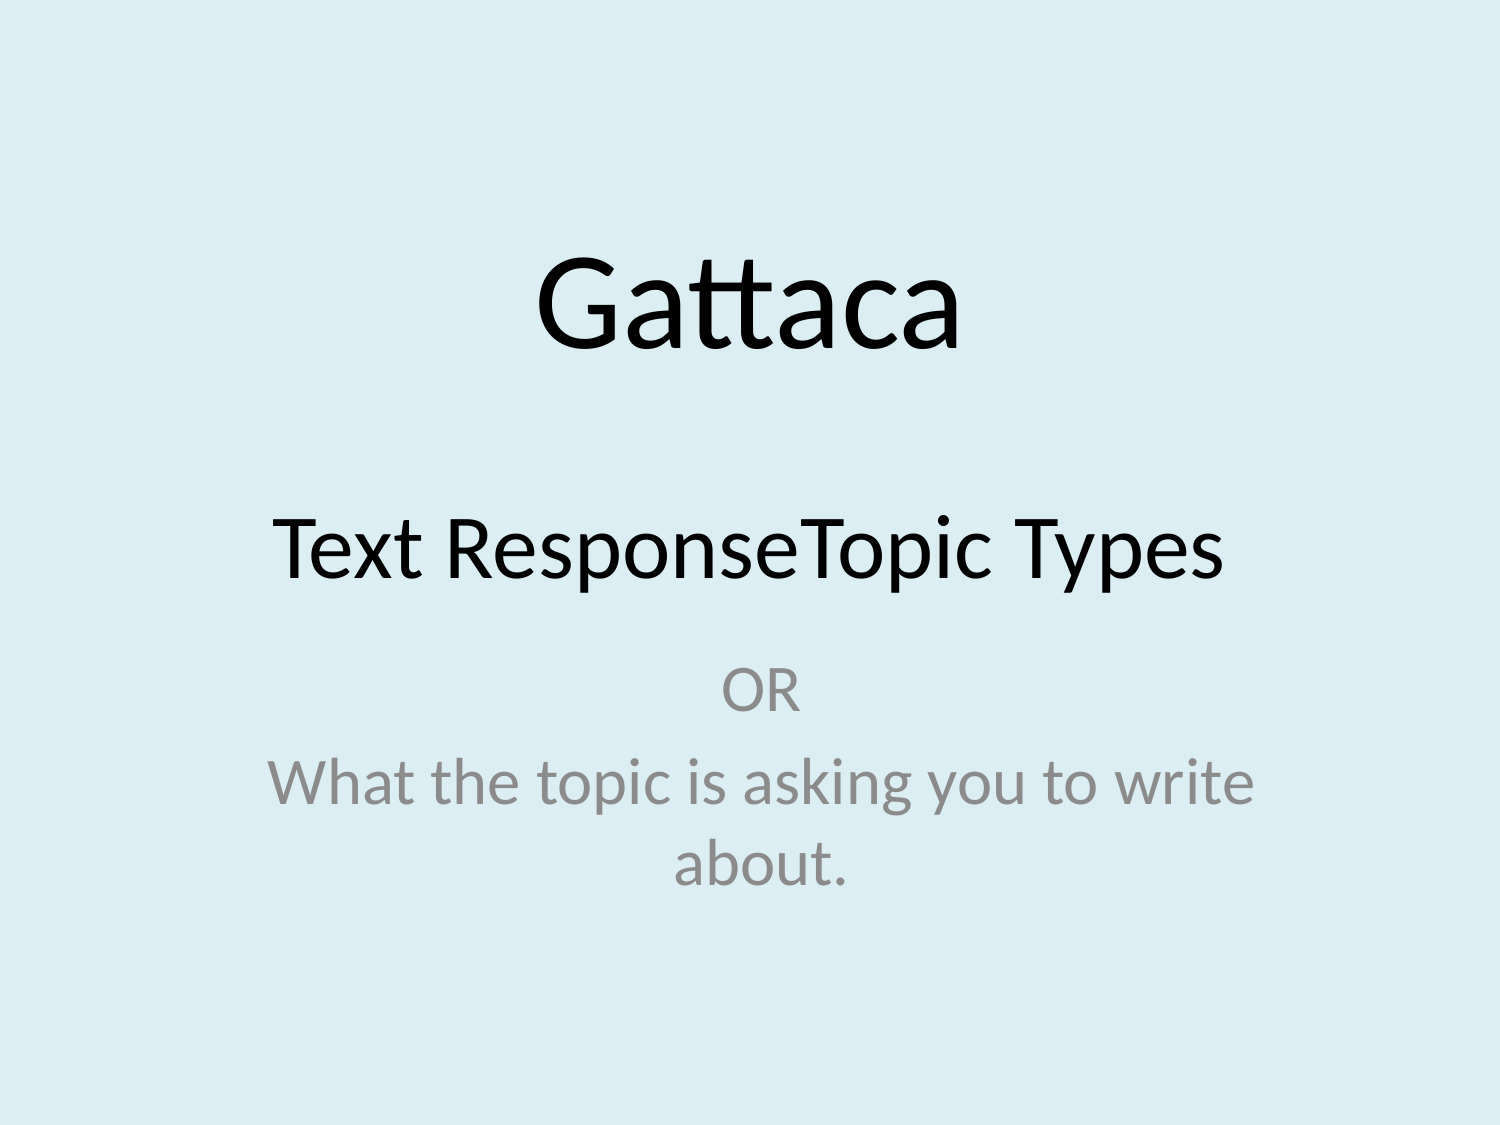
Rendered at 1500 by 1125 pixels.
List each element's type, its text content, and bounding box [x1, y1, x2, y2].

subtitle OR What the topic is asking you to write about. [171, 637, 1353, 925]
title Gattaca Text ResponseTopic Types [112, 160, 1388, 646]
